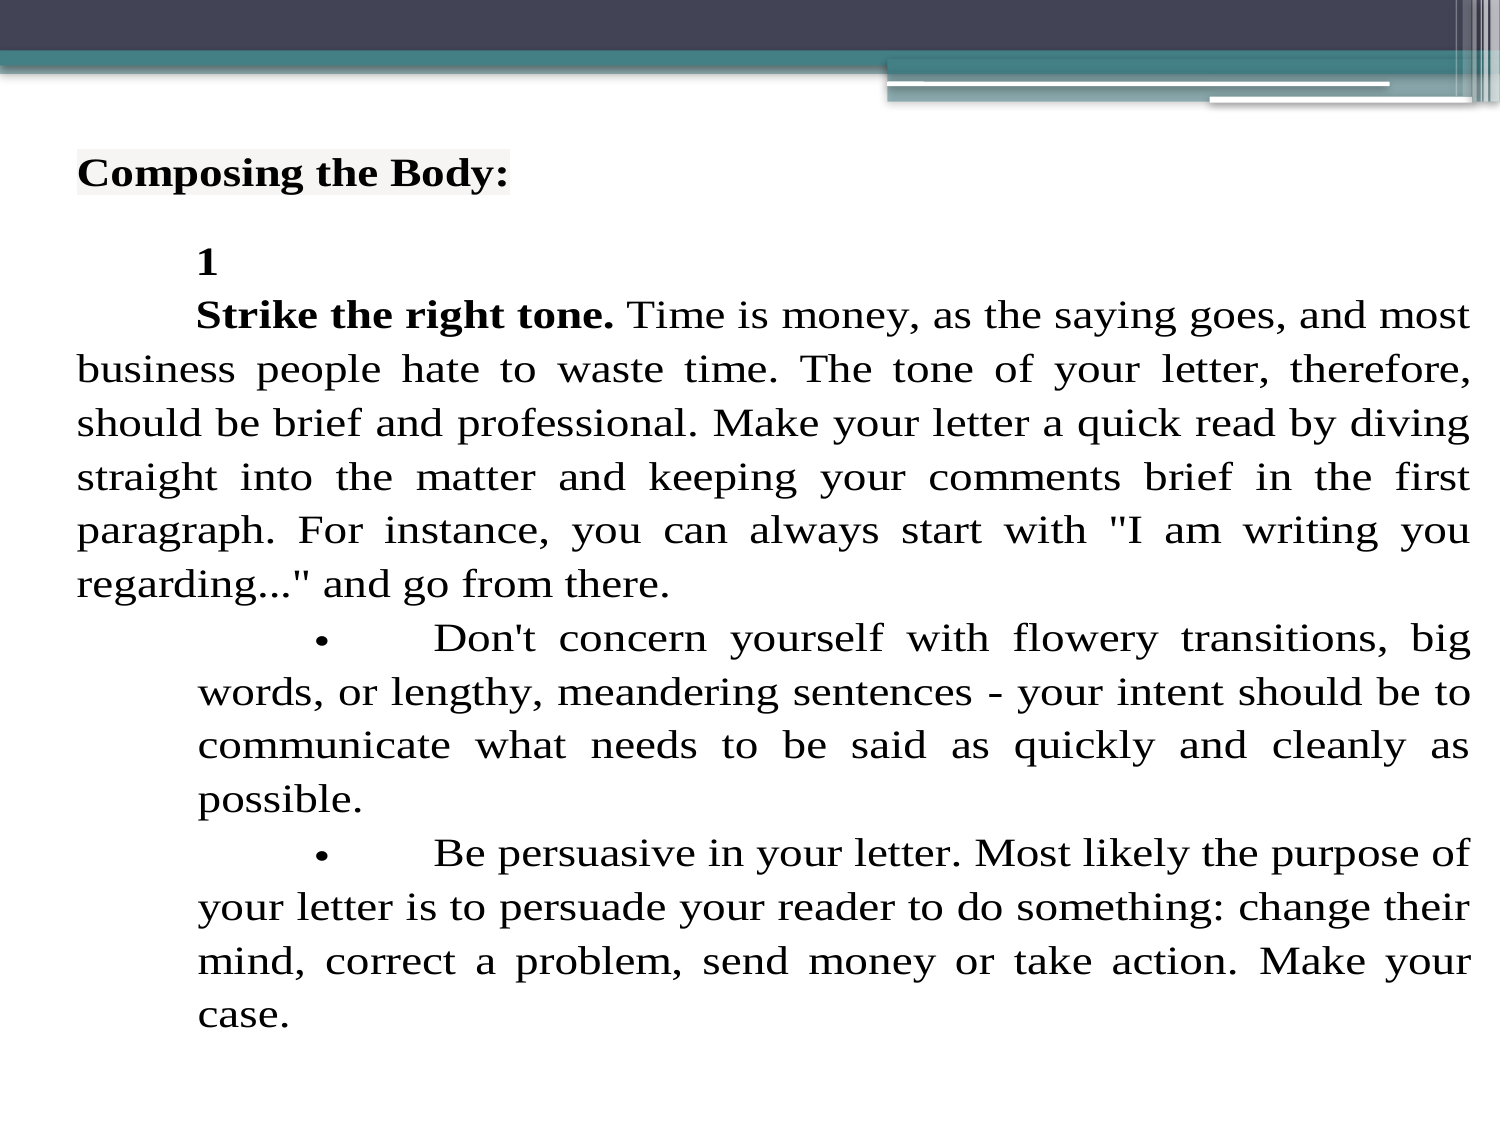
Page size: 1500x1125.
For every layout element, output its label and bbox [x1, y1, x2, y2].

list [76, 148, 1471, 1090]
